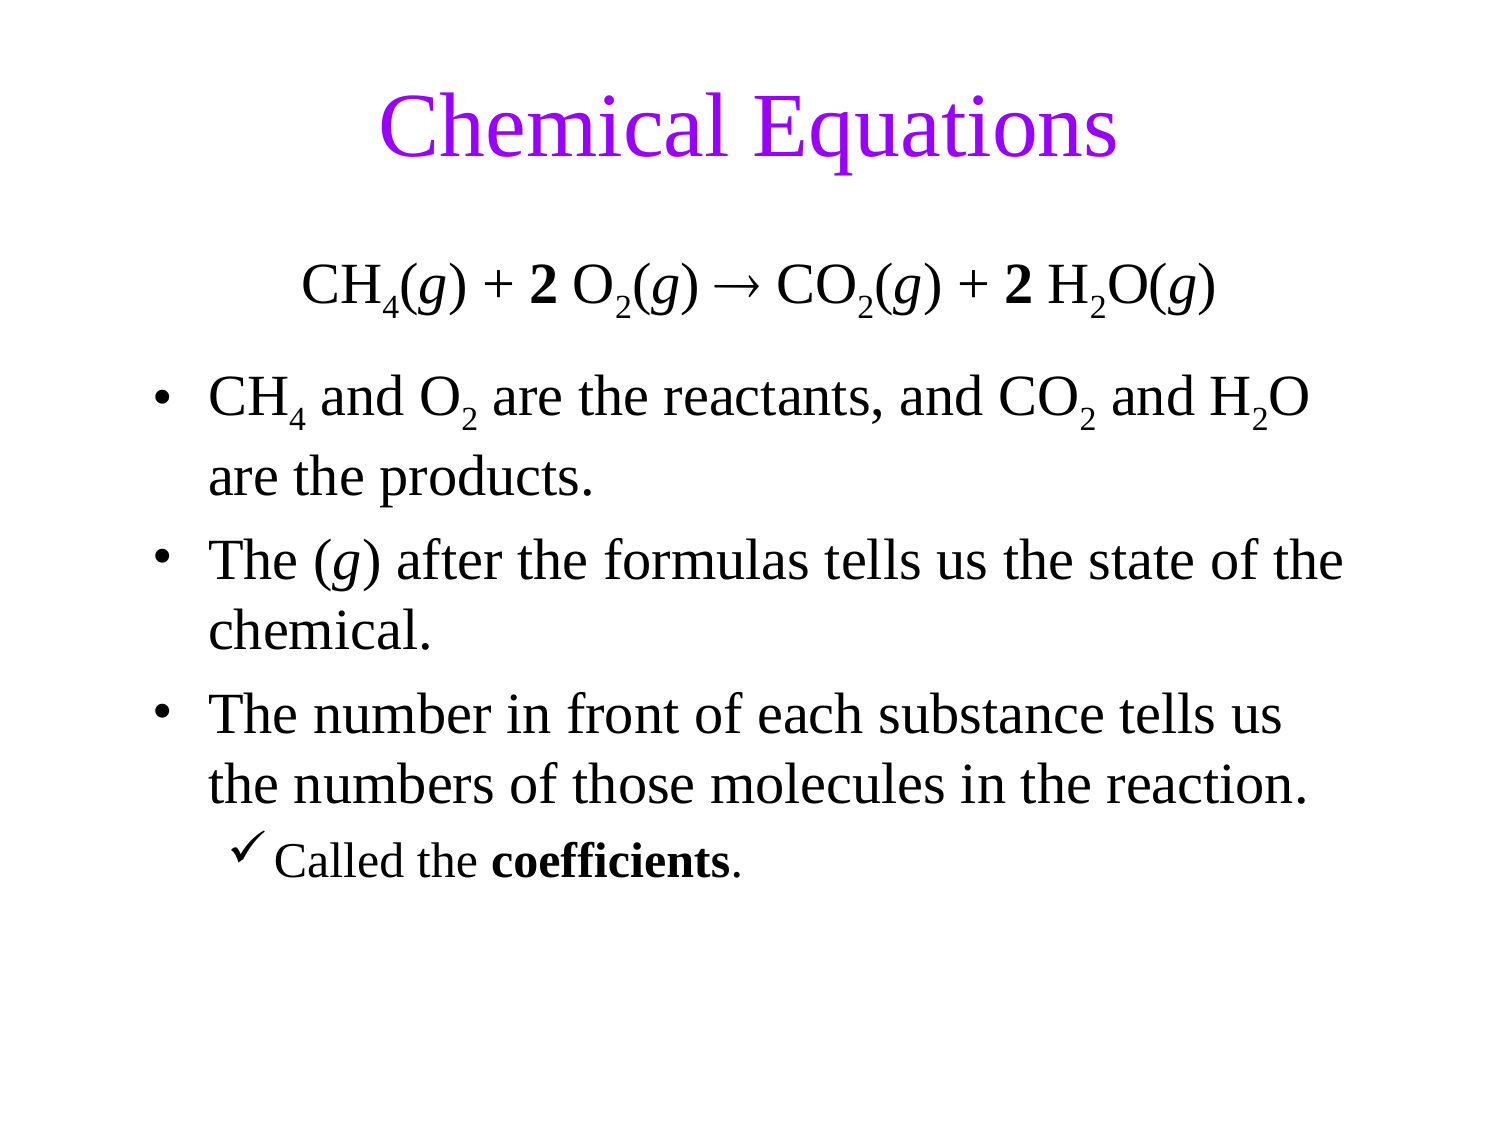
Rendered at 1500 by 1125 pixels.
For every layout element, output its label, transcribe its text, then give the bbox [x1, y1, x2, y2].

text_box CH4(g) + 2 O2(g)  CO2(g) + 2 H2O(g) [286, 237, 1233, 333]
text_box Chemical Equations [112, 26, 1388, 214]
text_box CH4 and O2 are the reactants, and CO2 and H2O are the products. The (g) after the formulas tells us the state of the chemical. The number in front of each substance tells us the numbers of those molecules in the reaction. Called the coefficients. [137, 349, 1363, 950]
